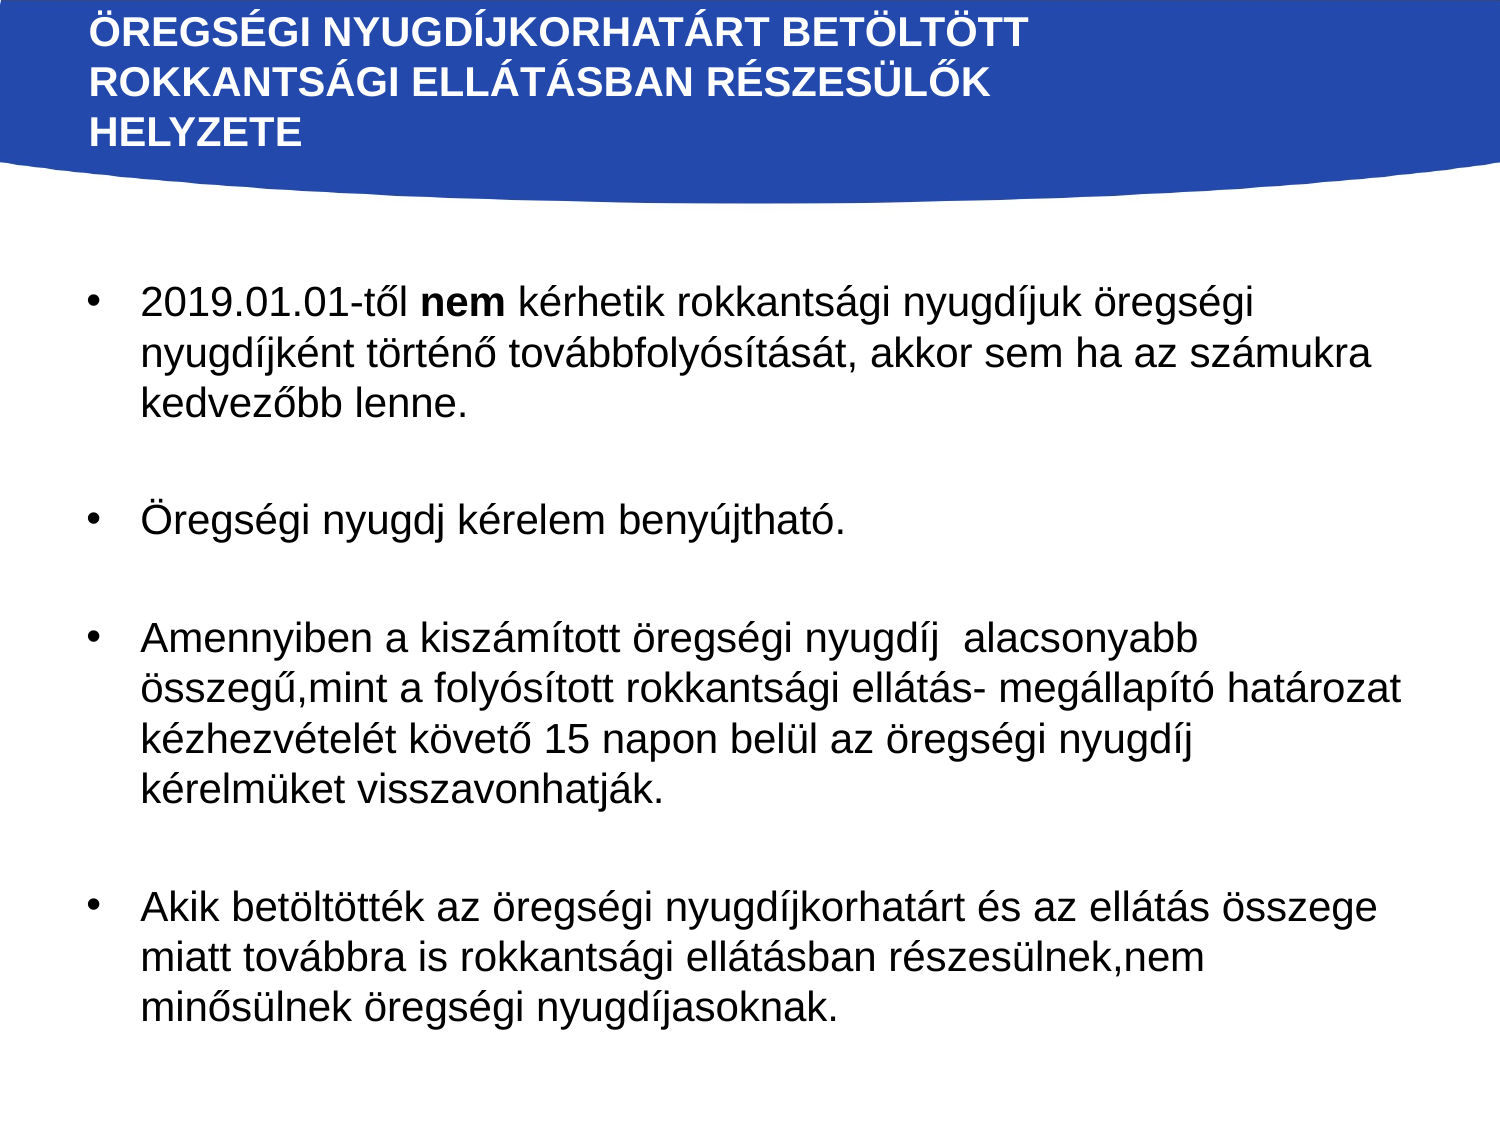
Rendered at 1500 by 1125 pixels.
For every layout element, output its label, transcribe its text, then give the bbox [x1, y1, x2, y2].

list 2019.01.01-től nem kérhetik rokkantsági nyugdíjuk öregségi nyugdíjként történő továbbfolyósítását, akkor sem ha az számukra kedvezőbb lenne. Öregségi nyugdj kérelem benyújtható. Amennyiben a kiszámított öregségi nyugdíj alacsonyabb összegű,mint a folyósított rokkantsági ellátás- megállapító határozat kézhezvételét követő 15 napon belül az öregségi nyugdíj kérelmüket visszavonhatják. Akik betöltötték az öregségi nyugdíjkorhatárt és az ellátás összege miatt továbbra is rokkantsági ellátásban részesülnek,nem minősülnek öregségi nyugdíjasoknak. [71, 267, 1422, 1040]
title Öregségi nyugdíjkorhatárt betöltött rokkantsági ellátásban részesülők helyzete [73, 48, 1141, 161]
picture [0, 0, 1500, 1125]
